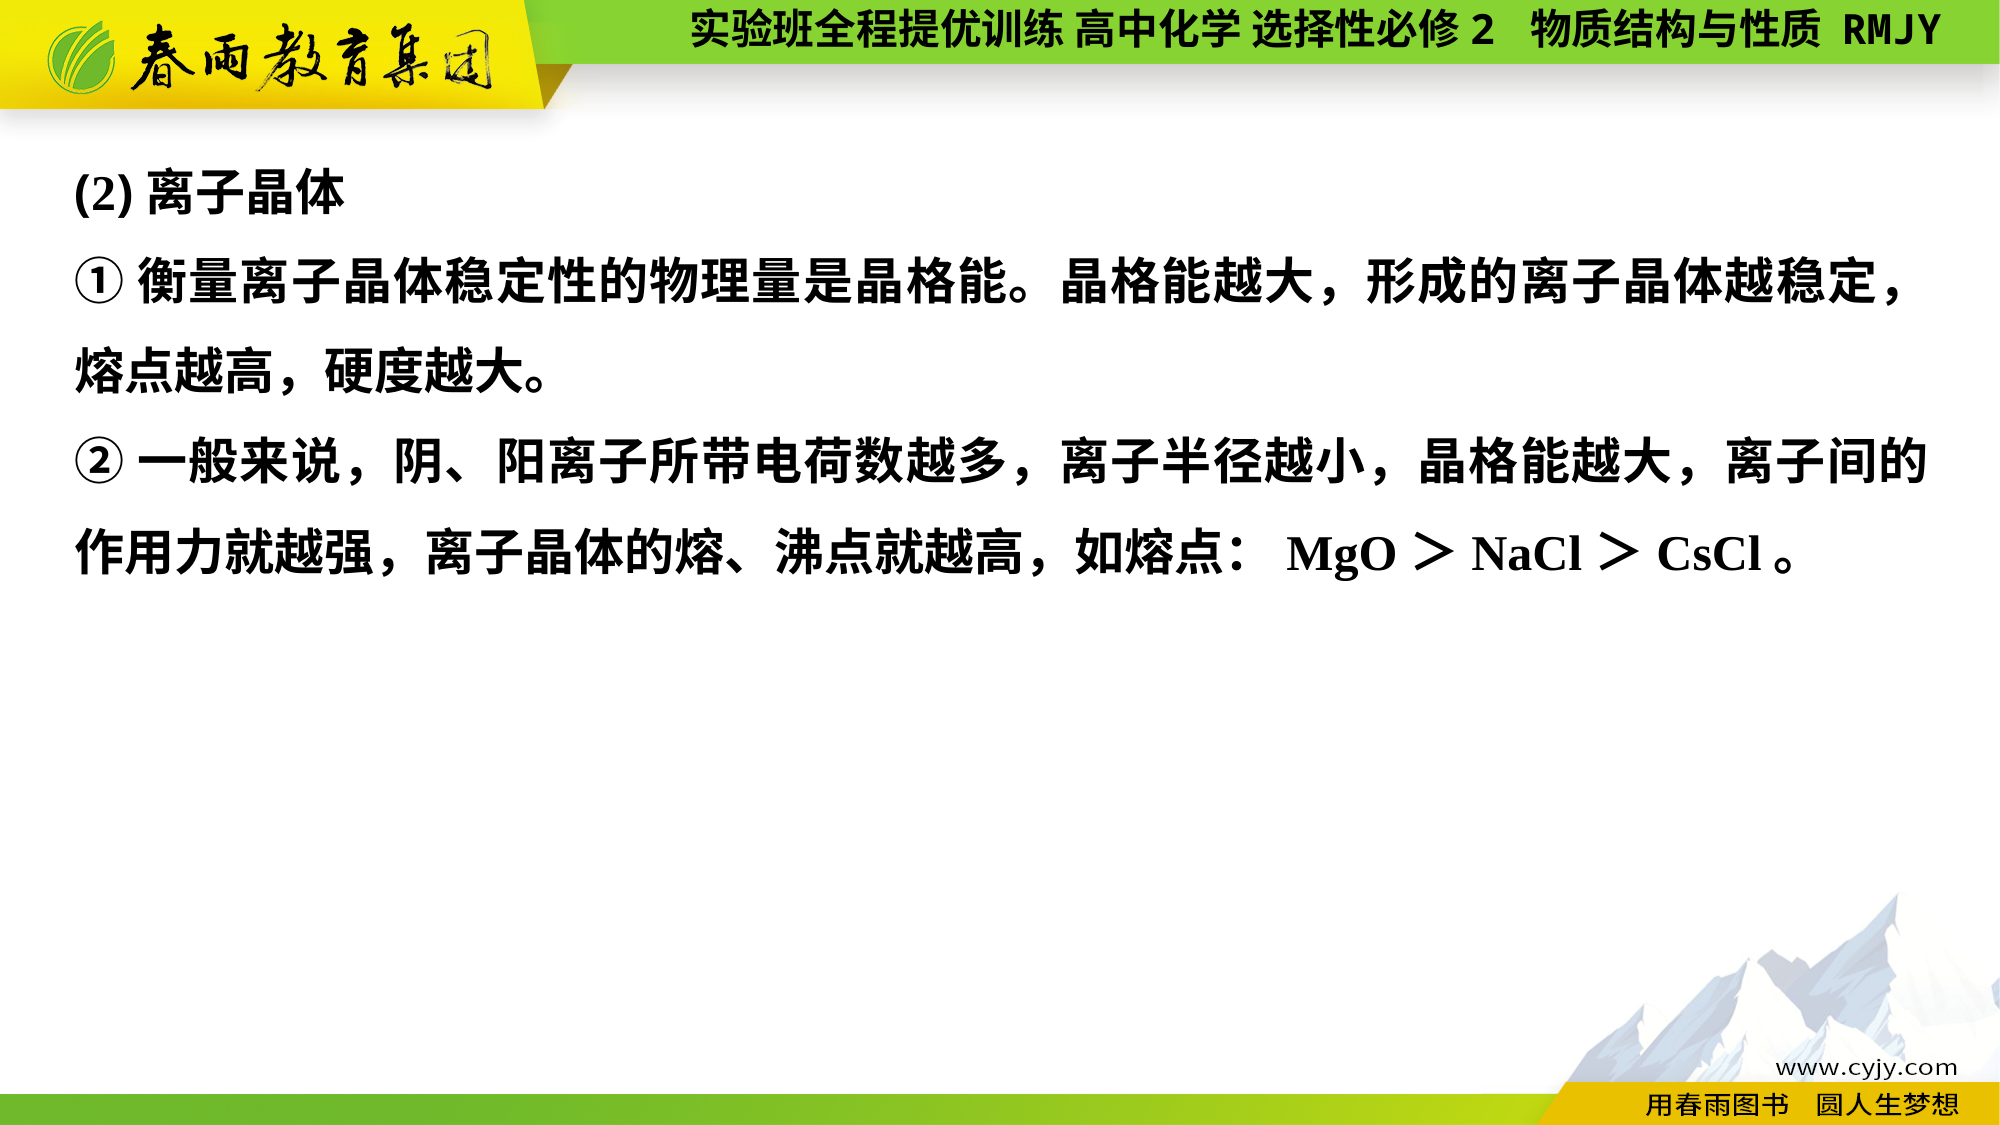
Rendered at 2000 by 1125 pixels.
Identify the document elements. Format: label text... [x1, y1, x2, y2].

picture [0, 0, 2000, 1125]
list (2)离子晶体 ①衡量离子晶体稳定性的物理量是晶格能。晶格能越大，形成的离子晶体越稳定，熔点越高，硬度越大。 ②一般来说，阴、阳离子所带电荷数越多，离子半径越小，晶格能越大，离子间的作用力就越强，离子晶体的熔、沸点就越高，如熔点：MgO＞NaCl＞CsCl。 [59, 122, 1944, 581]
